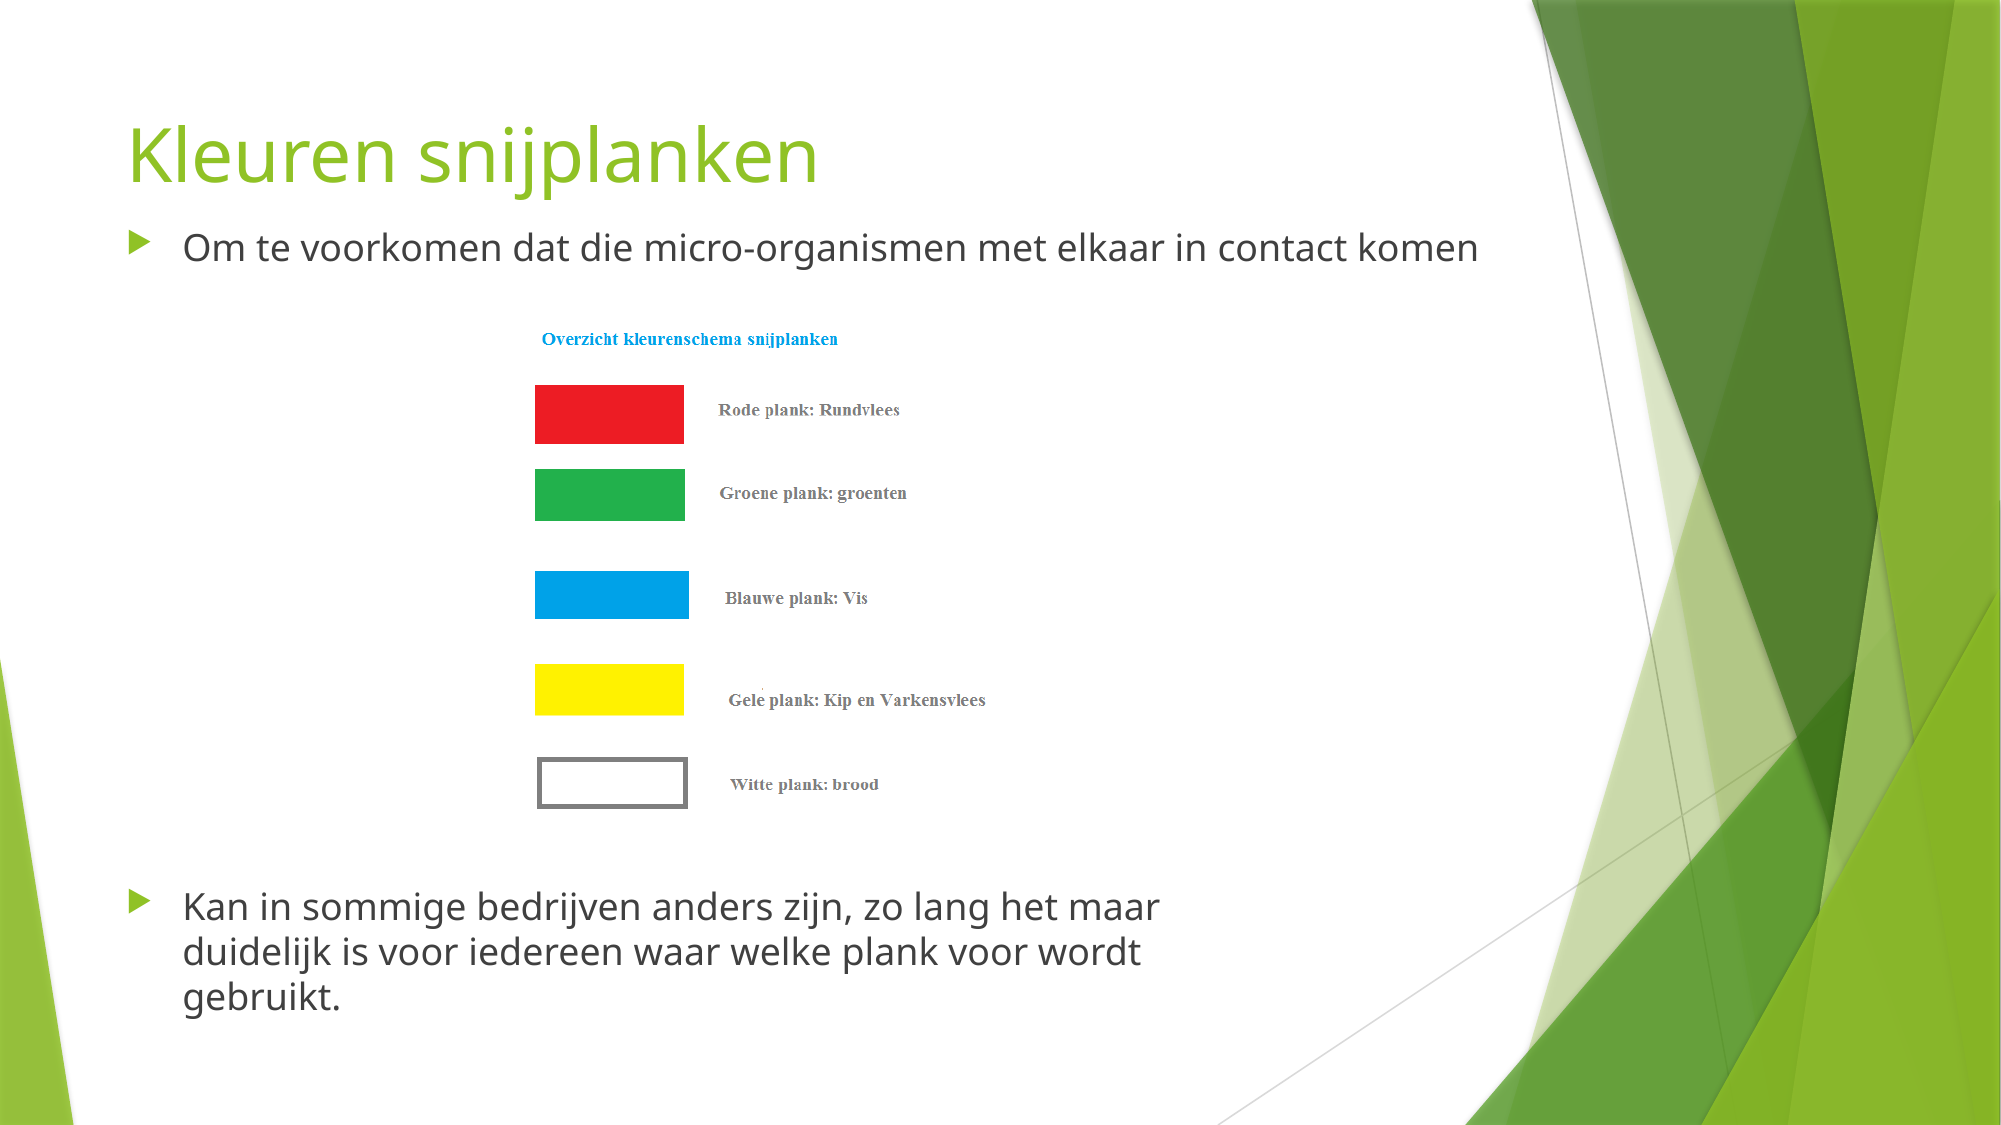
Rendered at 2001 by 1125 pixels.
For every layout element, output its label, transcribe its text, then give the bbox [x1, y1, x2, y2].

title Kleuren snijplanken [111, 99, 1522, 216]
picture [509, 316, 1123, 817]
list Om te voorkomen dat die micro-organismen met elkaar in contact komen Kan in sommige bedrijven anders zijn, zo lang het maar duidelijk is voor iedereen waar welke plank voor wordt gebruikt. [111, 216, 1522, 1080]
